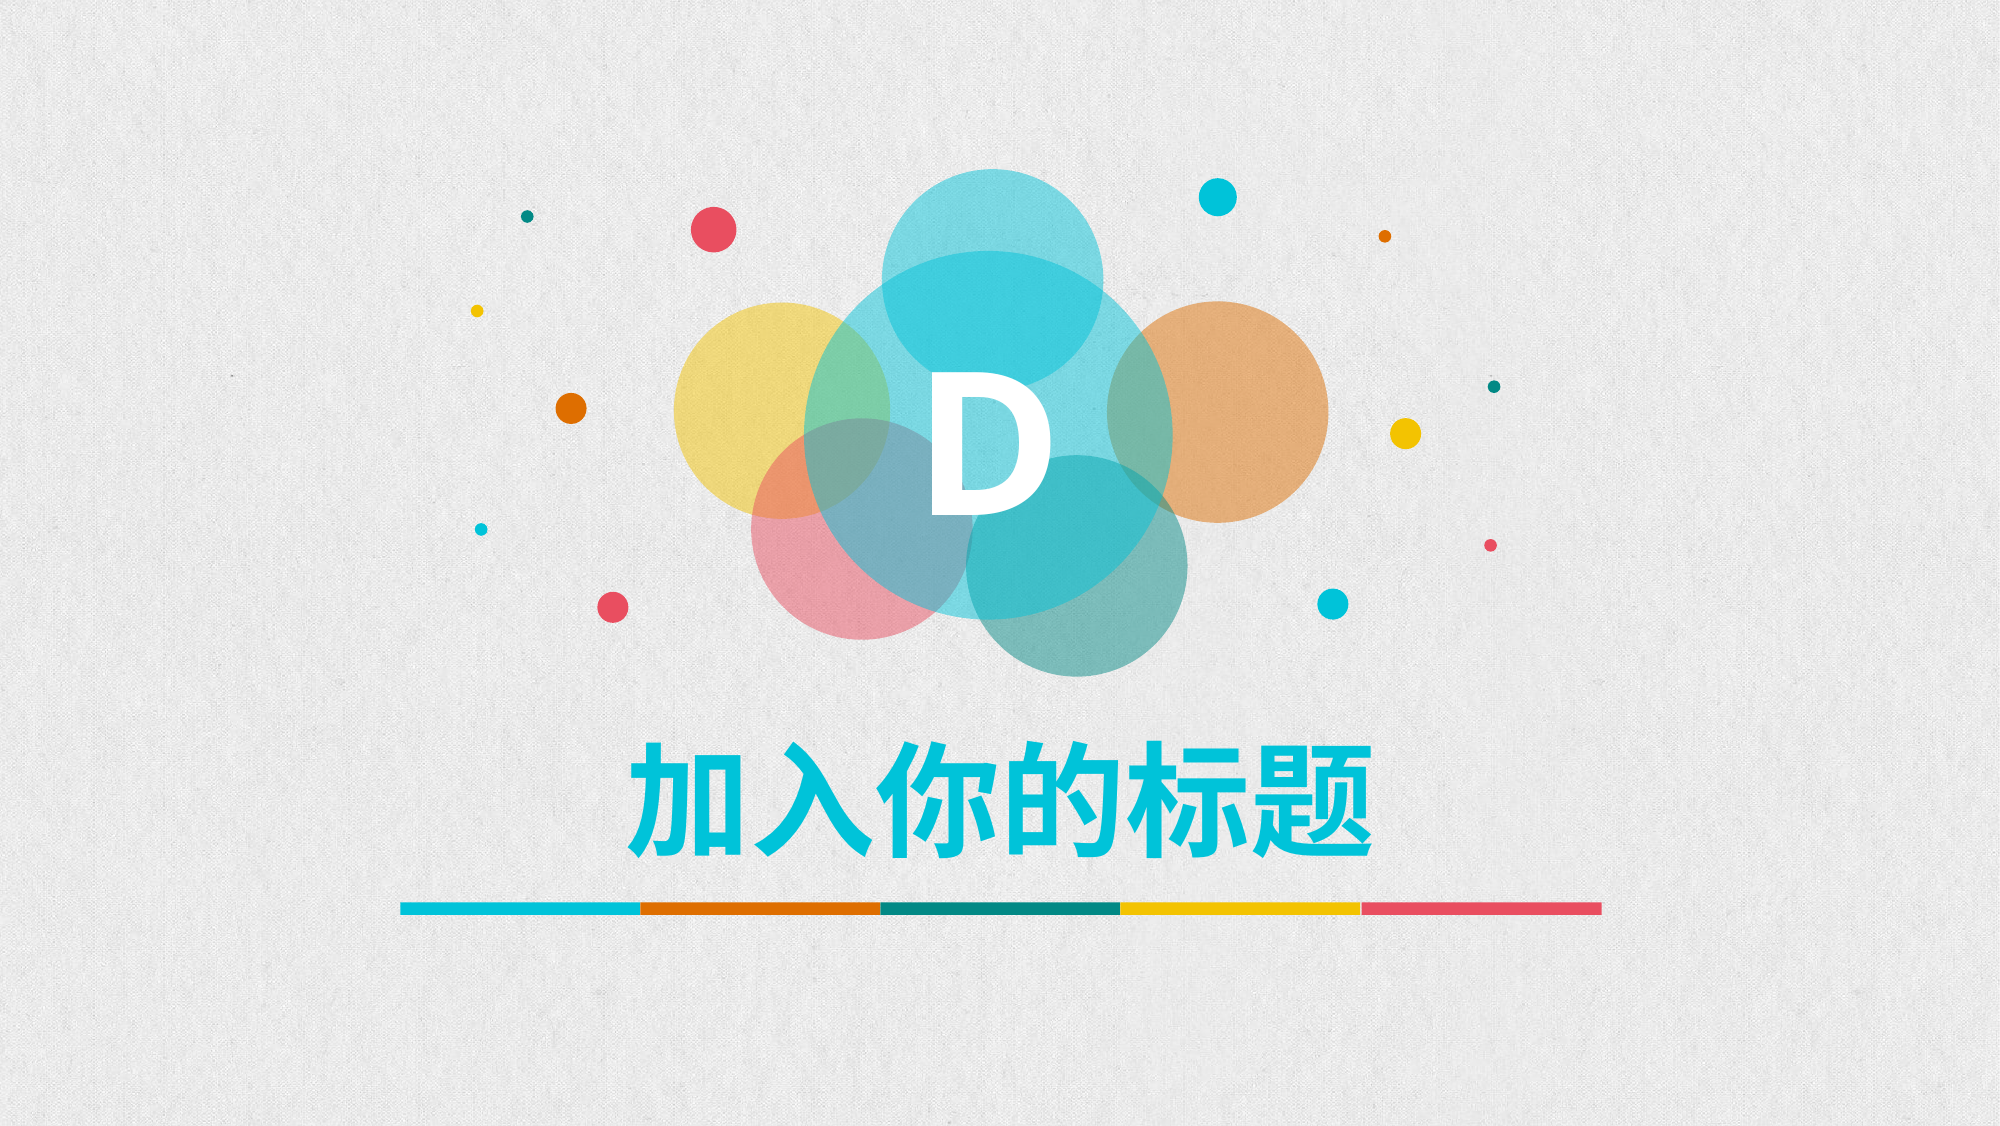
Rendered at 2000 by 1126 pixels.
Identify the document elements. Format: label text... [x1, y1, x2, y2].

text_box [472, 521, 490, 538]
text_box D [801, 248, 1175, 622]
text_box [1482, 536, 1499, 554]
text_box [518, 208, 536, 225]
text_box [688, 204, 739, 255]
text_box [1388, 416, 1424, 452]
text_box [400, 902, 1602, 916]
text_box [1376, 227, 1394, 245]
text_box [671, 300, 842, 516]
text_box [978, 495, 1190, 679]
text_box [1196, 176, 1239, 219]
picture [0, 0, 2000, 1126]
text_box [879, 167, 1106, 289]
text_box [1315, 586, 1351, 622]
text_box [749, 434, 935, 642]
text_box [1485, 378, 1503, 396]
text_box [468, 302, 486, 320]
text_box [595, 589, 631, 625]
text_box [553, 390, 589, 427]
text_box 加入你的标题 [262, 741, 1739, 853]
text_box [1142, 299, 1331, 525]
